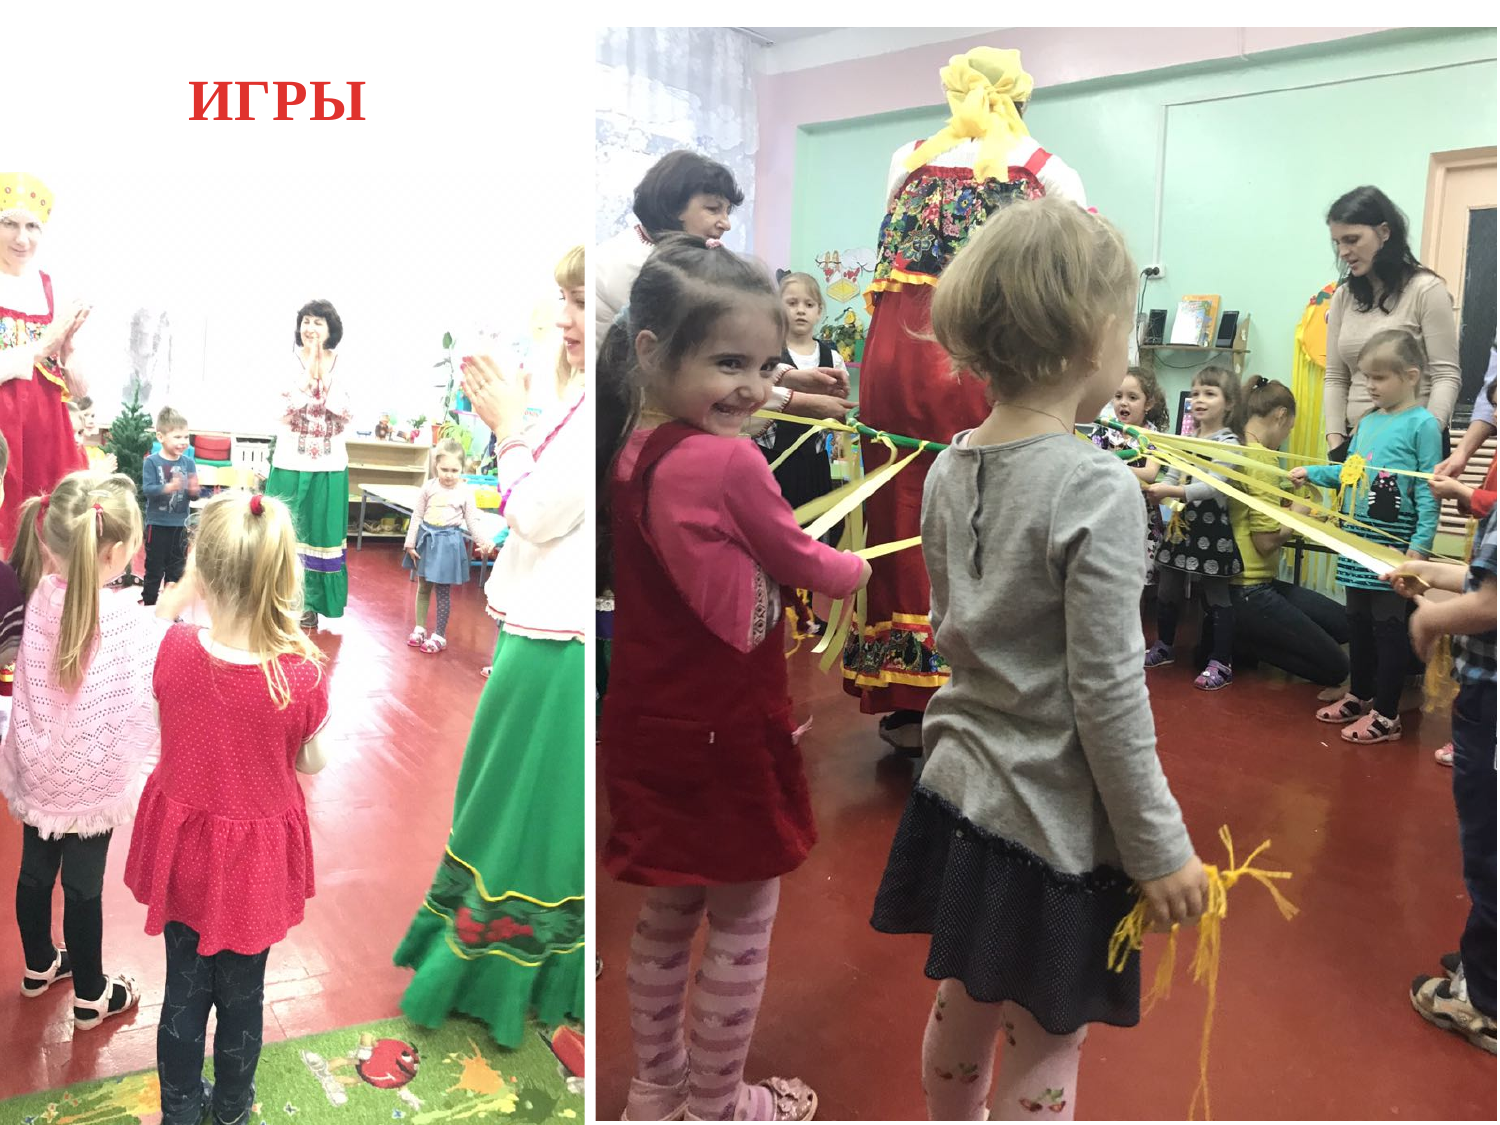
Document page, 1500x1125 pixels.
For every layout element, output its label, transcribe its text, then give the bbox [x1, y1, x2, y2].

text_box ИГРЫ [173, 54, 410, 140]
picture [595, 27, 1498, 1121]
picture [0, 172, 585, 1125]
